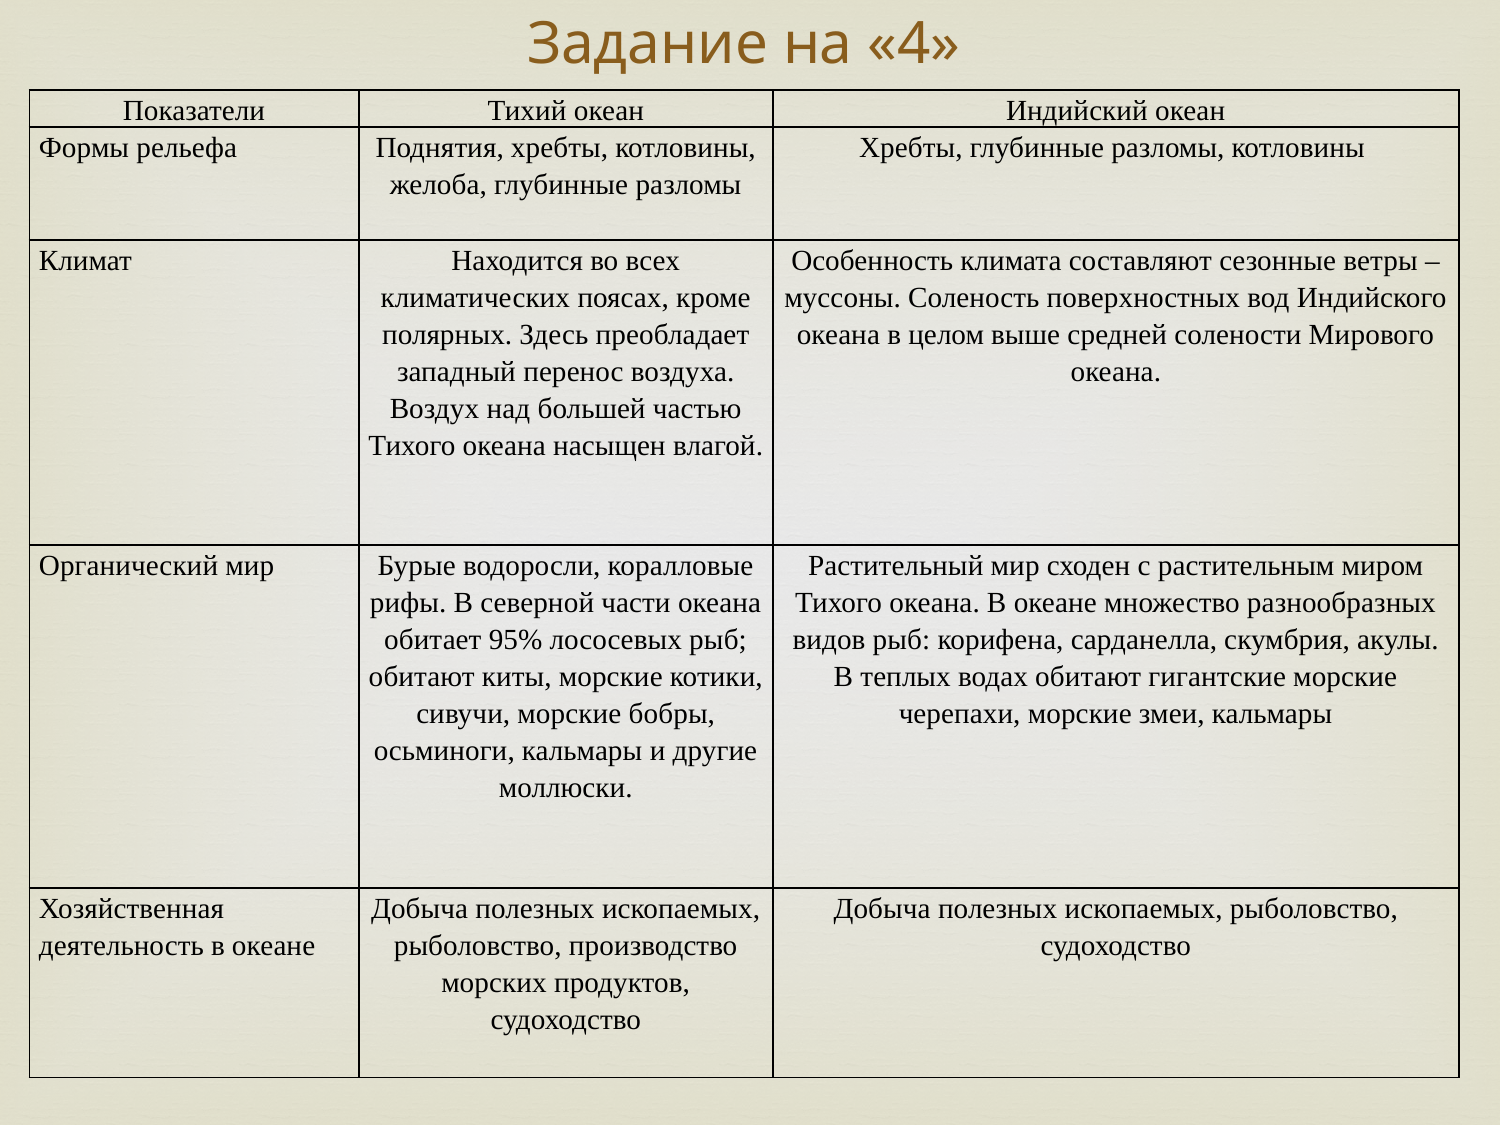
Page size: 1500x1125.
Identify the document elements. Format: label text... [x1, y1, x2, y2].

table_cell Находится во всех климатических поясах, кроме полярных. Здесь преобладает западный перенос воздуха. Воздух над большей частью Тихого океана насыщен влагой. [360, 241, 772, 544]
table_cell Бурые водоросли, коралловые рифы. В северной части океана обитает 95% лососевых рыб; обитают киты, морские котики, сивучи, морские бобры, осьминоги, кальмары и другие моллюски. [360, 546, 772, 887]
table_header Показатели [30, 91, 358, 126]
table_cell Формы рельефа [30, 128, 358, 239]
table_cell Хребты, глубинные разломы, котловины [774, 128, 1458, 239]
table_header Индийский океан [774, 91, 1458, 126]
table_cell Растительный мир сходен с растительным миром Тихого океана. В океане множество разнообразных видов рыб: корифена, сарданелла, скумбрия, акулы. В теплых водах обитают гигантские морские черепахи, морские змеи, кальмары [774, 546, 1458, 887]
table_cell Поднятия, хребты, котловины, желоба, глубинные разломы [360, 128, 772, 239]
table_cell Хозяйственная деятельность в океане [30, 889, 358, 1077]
table_cell Органический мир [30, 546, 358, 887]
table_cell Добыча полезных ископаемых, рыболовство, производство морских продуктов, судоходство [360, 889, 772, 1077]
table_cell Особенность климата составляют сезонные ветры – муссоны. Соленость поверхностных вод Индийского океана в целом выше средней солености Мирового океана. [774, 241, 1458, 544]
title Задание на «4» [123, 0, 1365, 83]
table_cell Климат [30, 241, 358, 544]
table_header Тихий океан [360, 91, 772, 126]
table_cell Добыча полезных ископаемых, рыболовство, судоходство [774, 889, 1458, 1077]
